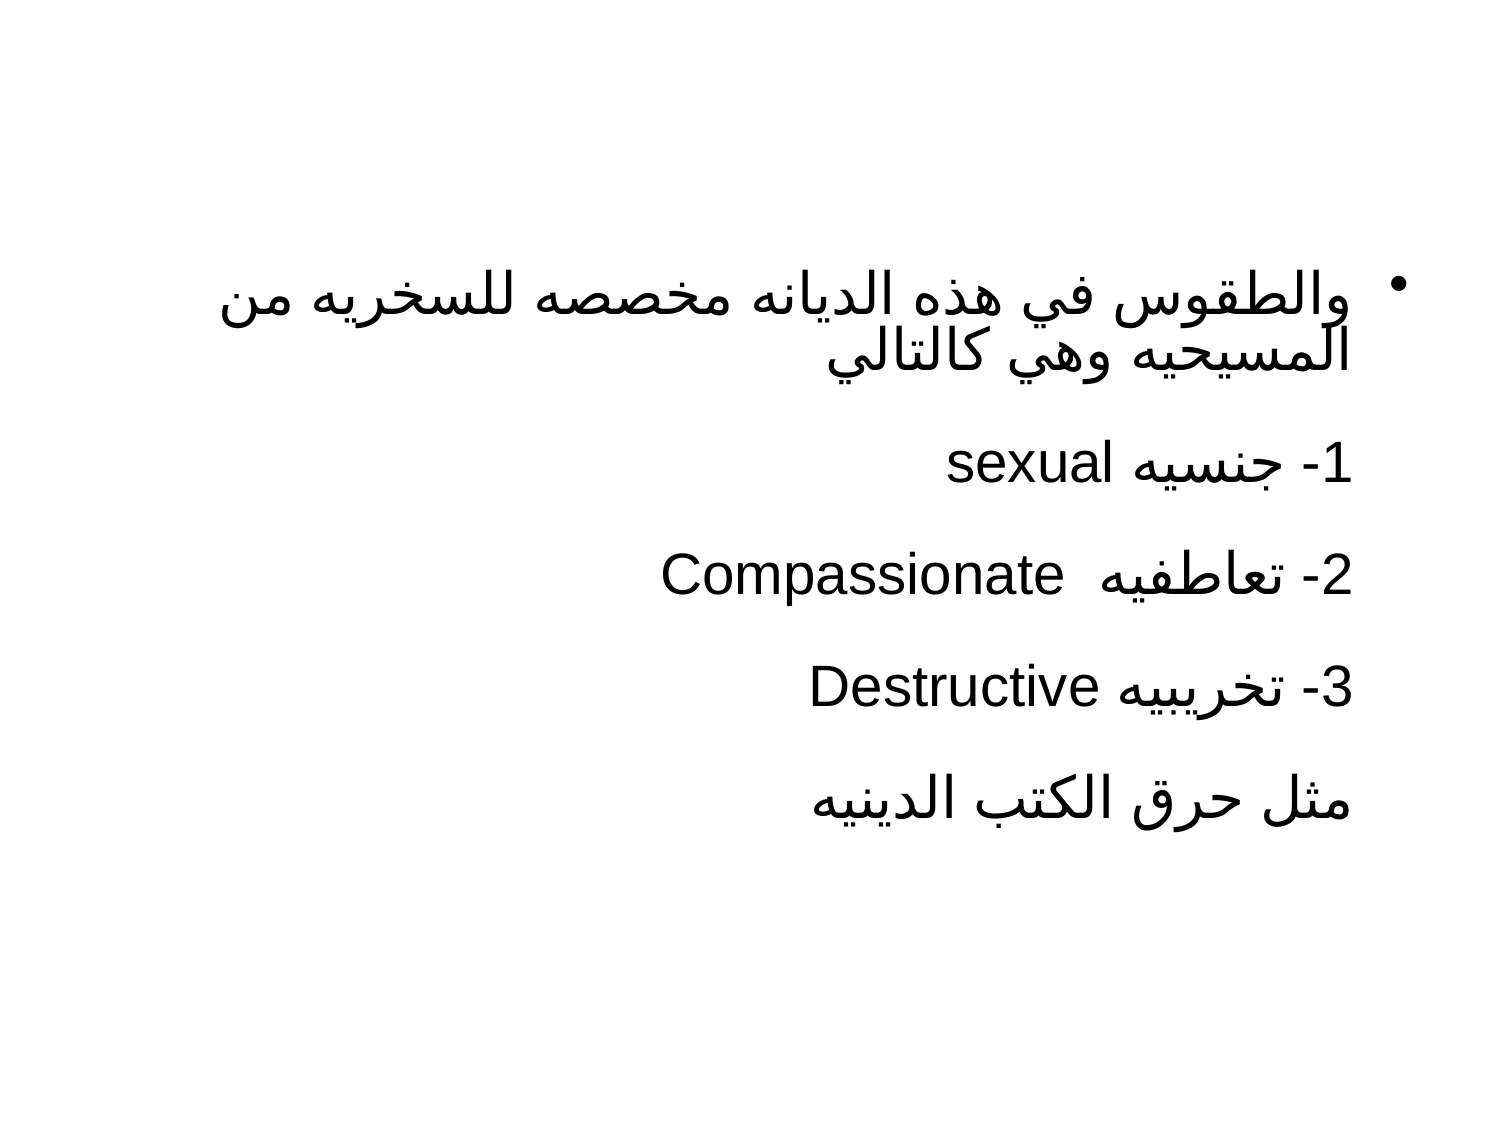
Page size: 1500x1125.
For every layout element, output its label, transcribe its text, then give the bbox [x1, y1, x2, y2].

list والطقوس في هذه الديانه مخصصه للسخريه من المسيحيه وهي كالتالي 1- جنسيه sexual 2- تعاطفيه Compassionate 3- تخريبيه Destructive مثل حرق الكتب الدينيه [74, 262, 1426, 1006]
